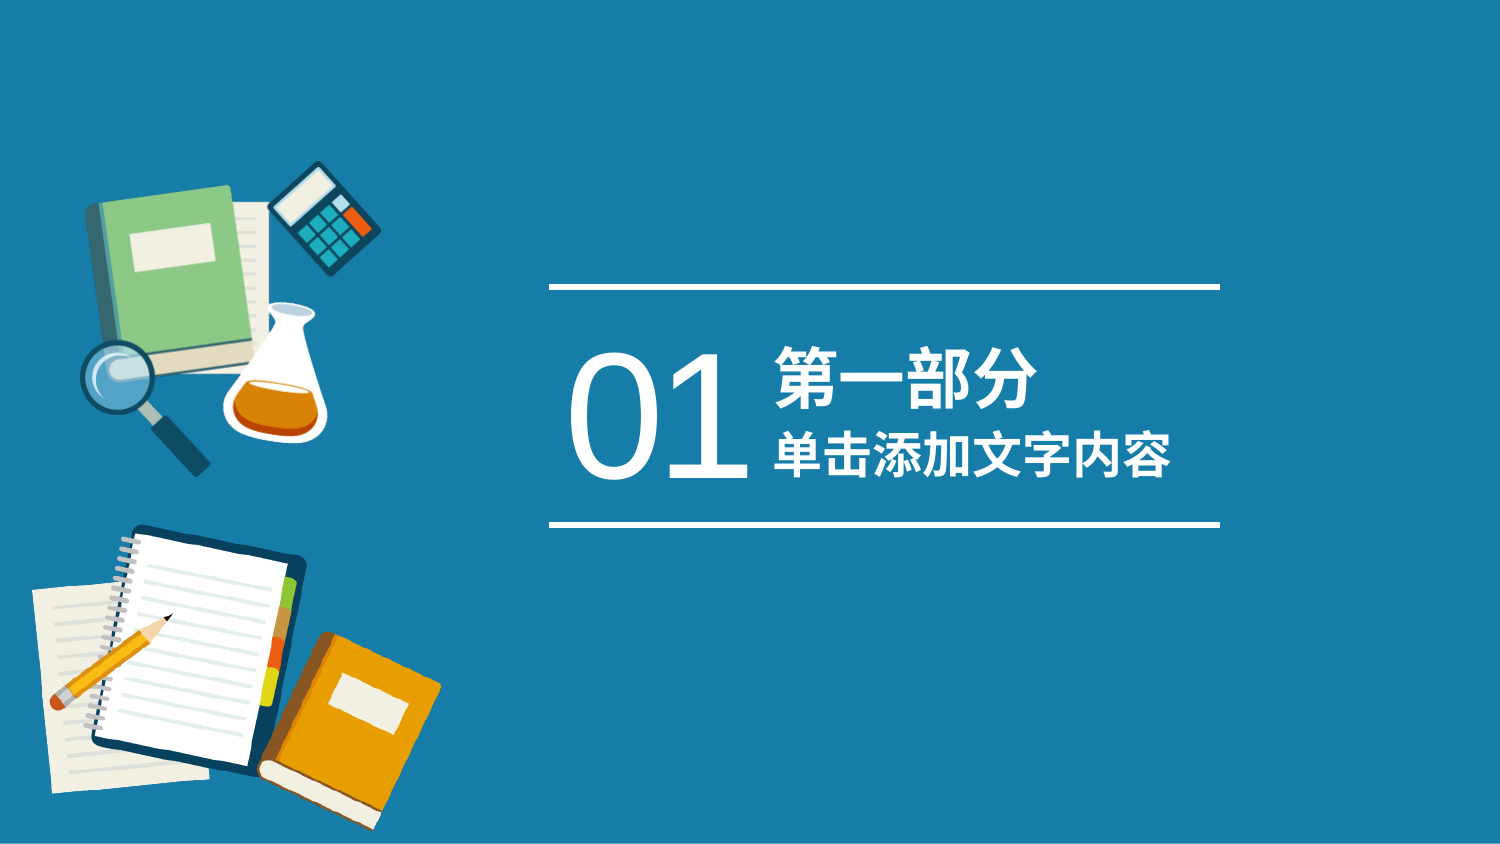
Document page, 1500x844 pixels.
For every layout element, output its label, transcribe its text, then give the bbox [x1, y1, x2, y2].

text_box 01 [548, 316, 772, 497]
picture [32, 524, 441, 832]
text_box [0, 0, 1500, 844]
text_box 第一部分 单击添加文字内容 [772, 288, 1196, 524]
picture [80, 161, 382, 477]
